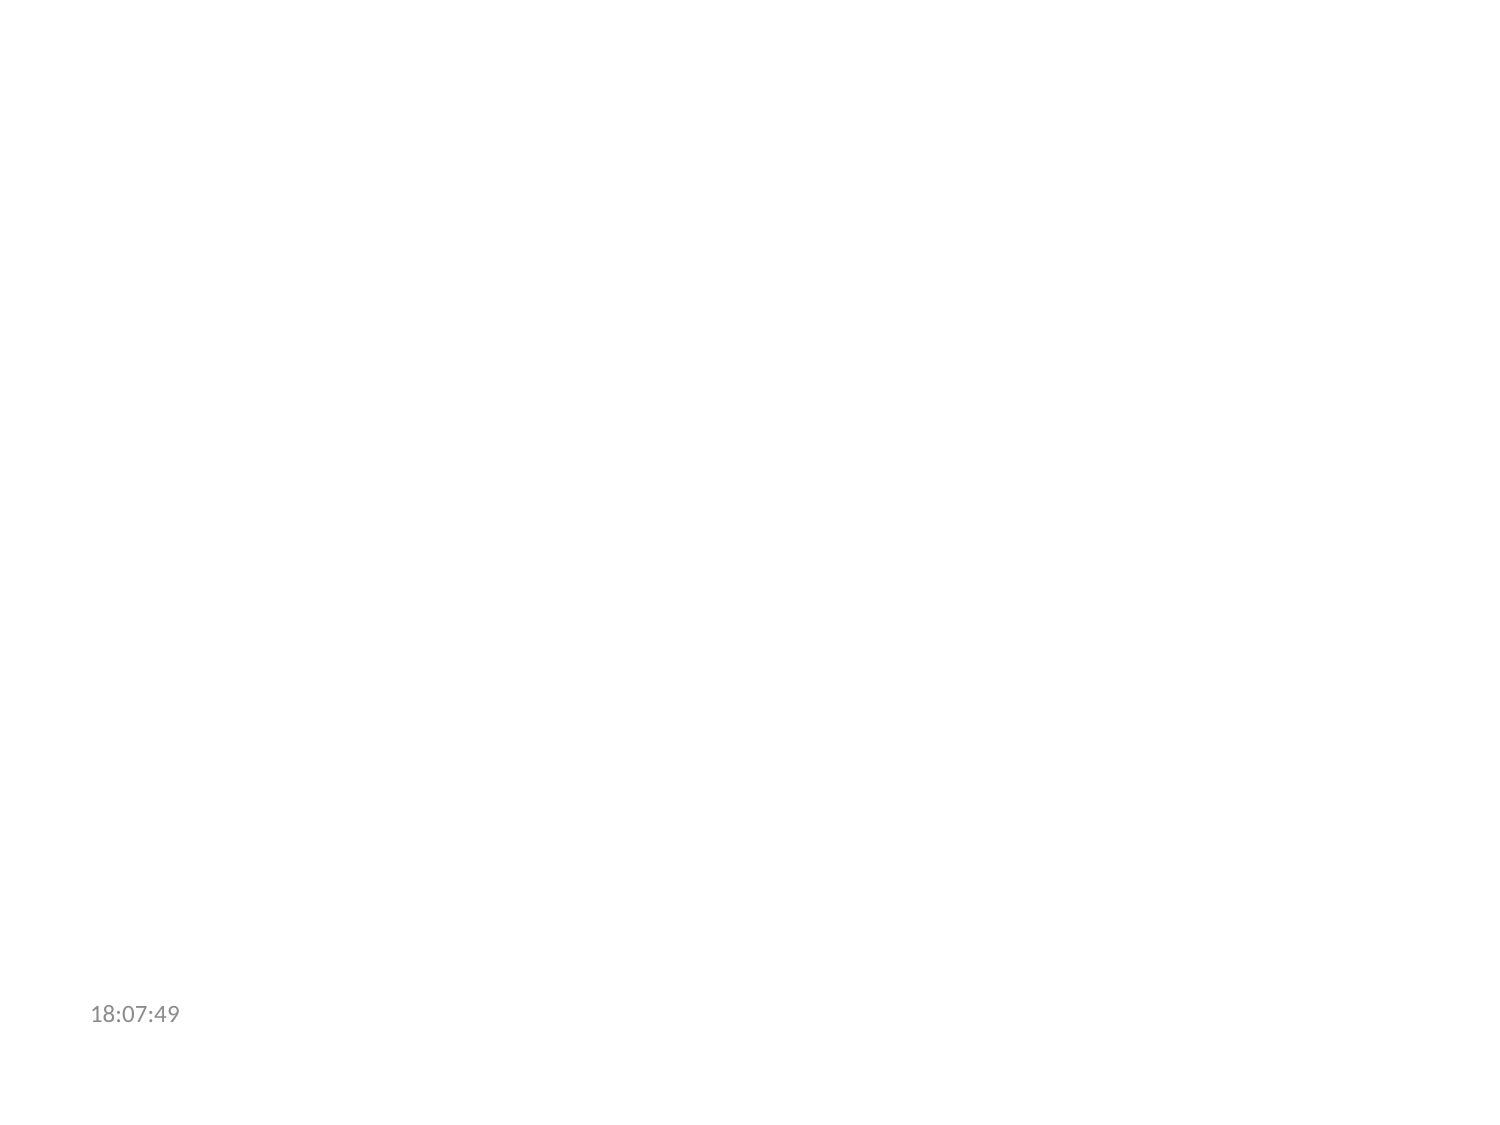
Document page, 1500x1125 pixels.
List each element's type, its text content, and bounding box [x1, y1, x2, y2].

text_box 15:35:09 [75, 982, 425, 1043]
